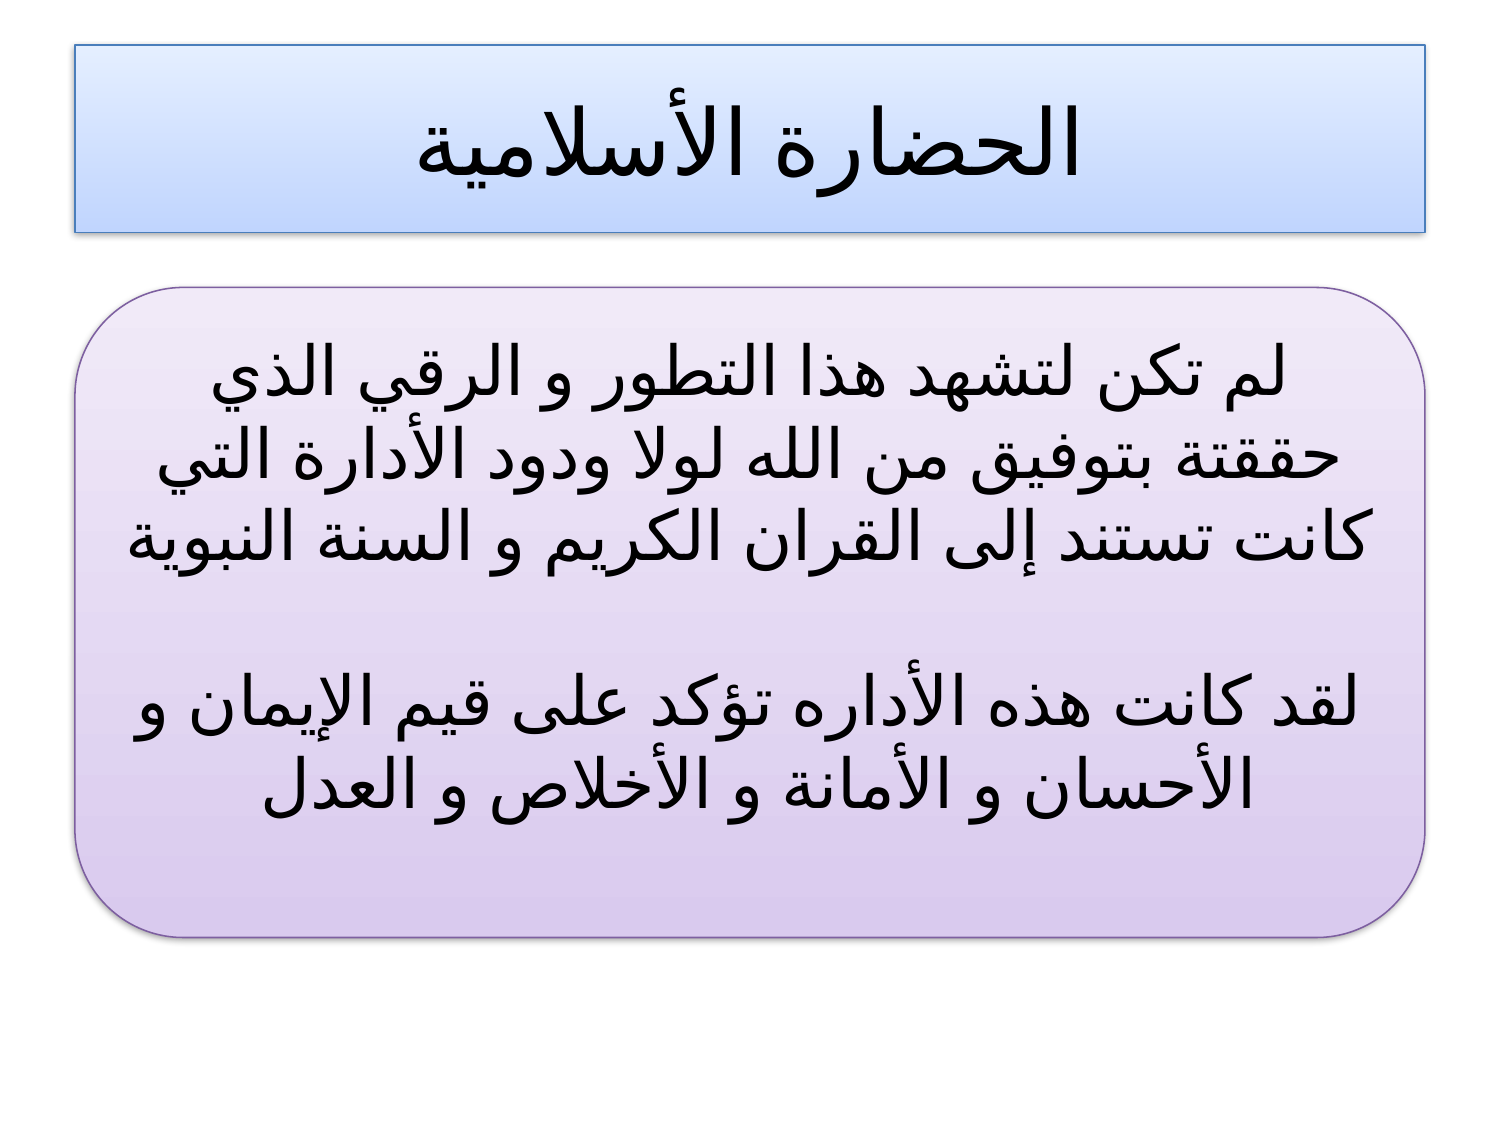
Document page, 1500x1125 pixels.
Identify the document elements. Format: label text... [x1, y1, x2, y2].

text_box لم تكن لتشهد هذا التطور و الرقي الذي حققتة بتوفيق من الله لولا ودود الأدارة التي كانت تستند إلى القران الكريم و السنة النبوية لقد كانت هذه الأداره تؤكد على قيم الإيمان و الأحسان و الأمانة و الأخلاص و العدل [74, 286, 1426, 939]
title الحضارة الأسلامية [74, 44, 1426, 233]
